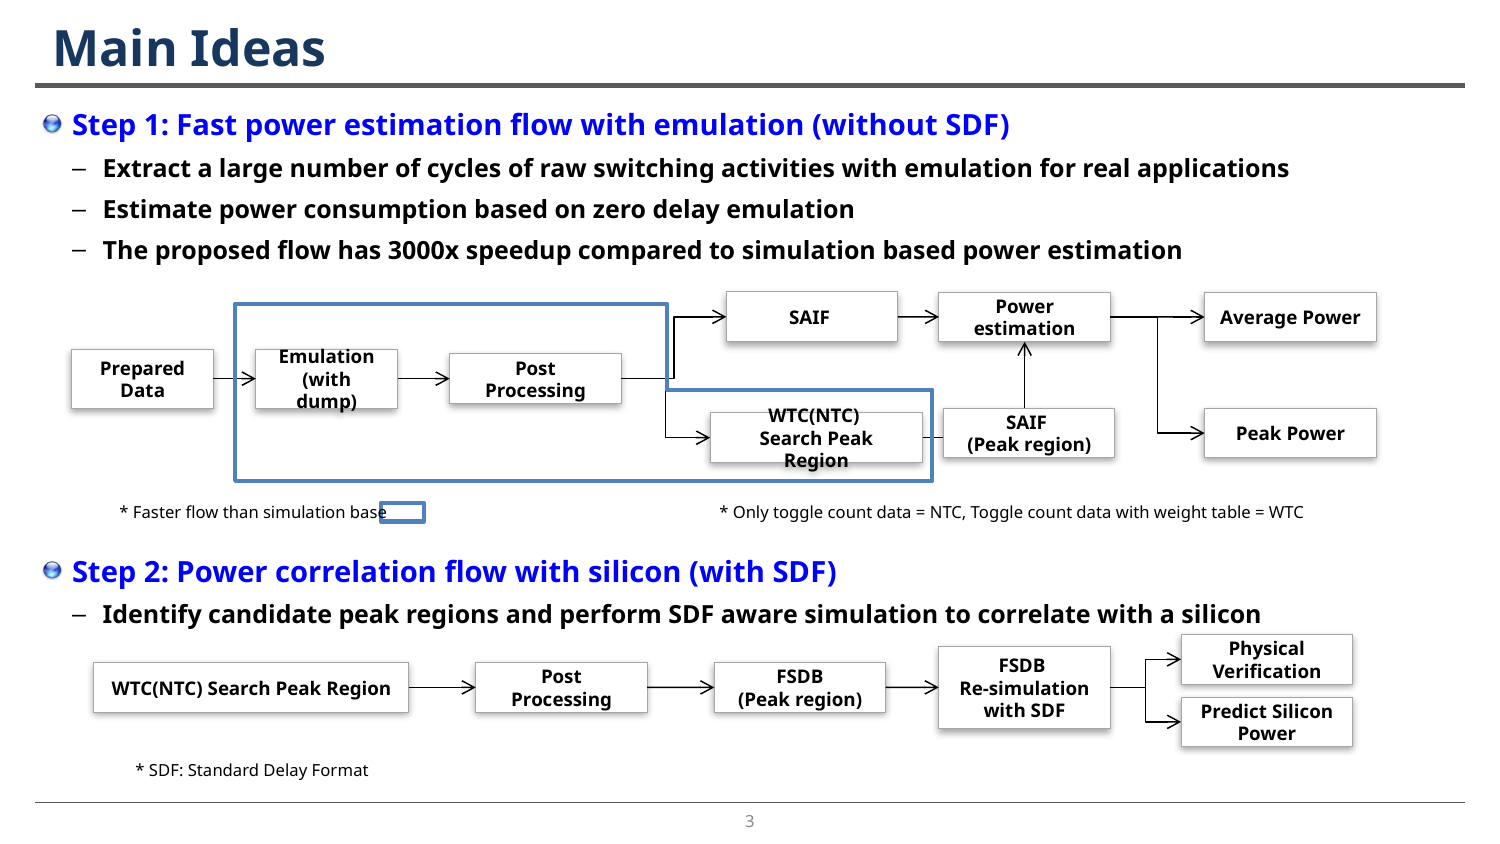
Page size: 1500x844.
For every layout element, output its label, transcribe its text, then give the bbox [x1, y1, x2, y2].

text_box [620, 316, 727, 379]
text_box * Faster flow than simulation base * Only toggle count data = NTC, Toggle count data with weight table = WTC [104, 494, 1320, 530]
text_box FSDB Re-simulation with SDF [938, 646, 1111, 729]
list Step 1: Fast power estimation flow with emulation (without SDF) Extract a large number of cycles of raw switching activities with emulation for real applications Estimate power consumption based on zero delay emulation The proposed flow has 3000x speedup compared to simulation based power estimation Step 2: Power correlation flow with silicon (with SDF) Identify candidate peak regions and perform SDF aware simulation to correlate with a silicon [30, 94, 1470, 794]
text_box FSDB (Peak region) [714, 662, 886, 713]
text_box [1110, 322, 1205, 434]
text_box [620, 378, 711, 438]
text_box Power estimation [938, 292, 1111, 342]
text_box SAIF [726, 291, 898, 342]
text_box Predict Silicon Power [1181, 697, 1353, 747]
text_box Physical Verification [1181, 634, 1353, 685]
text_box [1109, 659, 1182, 686]
title Main Ideas [41, 12, 1392, 82]
picture [41, 560, 63, 581]
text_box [1109, 687, 1182, 723]
text_box SAIF (Peak region) [943, 408, 1115, 458]
text_box WTC(NTC) Search Peak Region [93, 662, 409, 713]
text_box * SDF: Standard Delay Format [120, 752, 385, 788]
text_box Peak Power [1204, 408, 1377, 458]
slide_number 3 [575, 806, 925, 839]
picture [41, 113, 63, 135]
text_box Post Processing [475, 662, 648, 713]
text_box [233, 302, 934, 483]
text_box Average Power [1204, 292, 1377, 342]
text_box Prepared Data [71, 349, 214, 409]
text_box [922, 341, 1025, 438]
